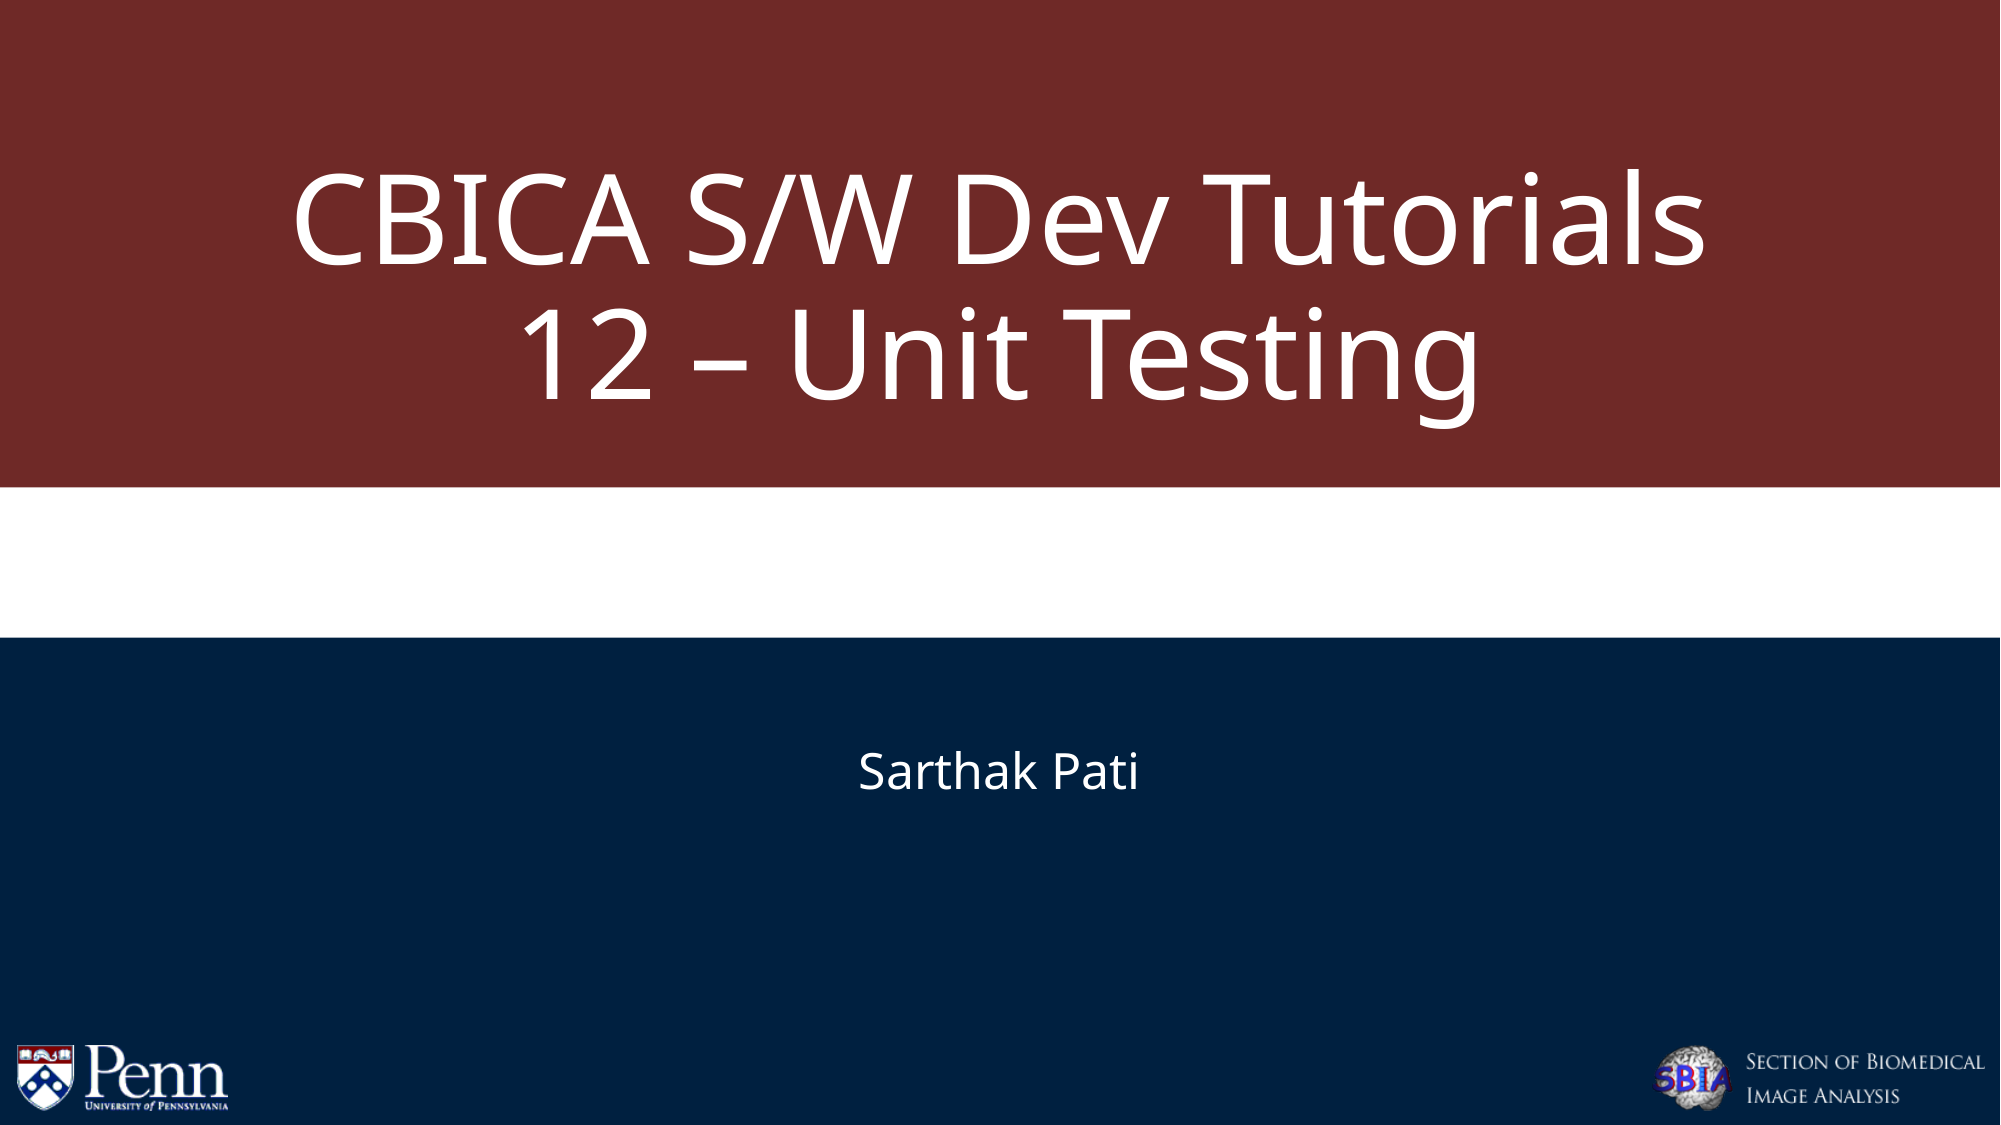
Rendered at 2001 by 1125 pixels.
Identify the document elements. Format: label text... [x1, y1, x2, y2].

title CBICA S/W Dev Tutorials 12 – Unit Testing [249, 95, 1750, 488]
picture [1652, 1044, 1985, 1112]
picture [17, 1045, 228, 1111]
subtitle Sarthak Pati [249, 637, 1750, 909]
